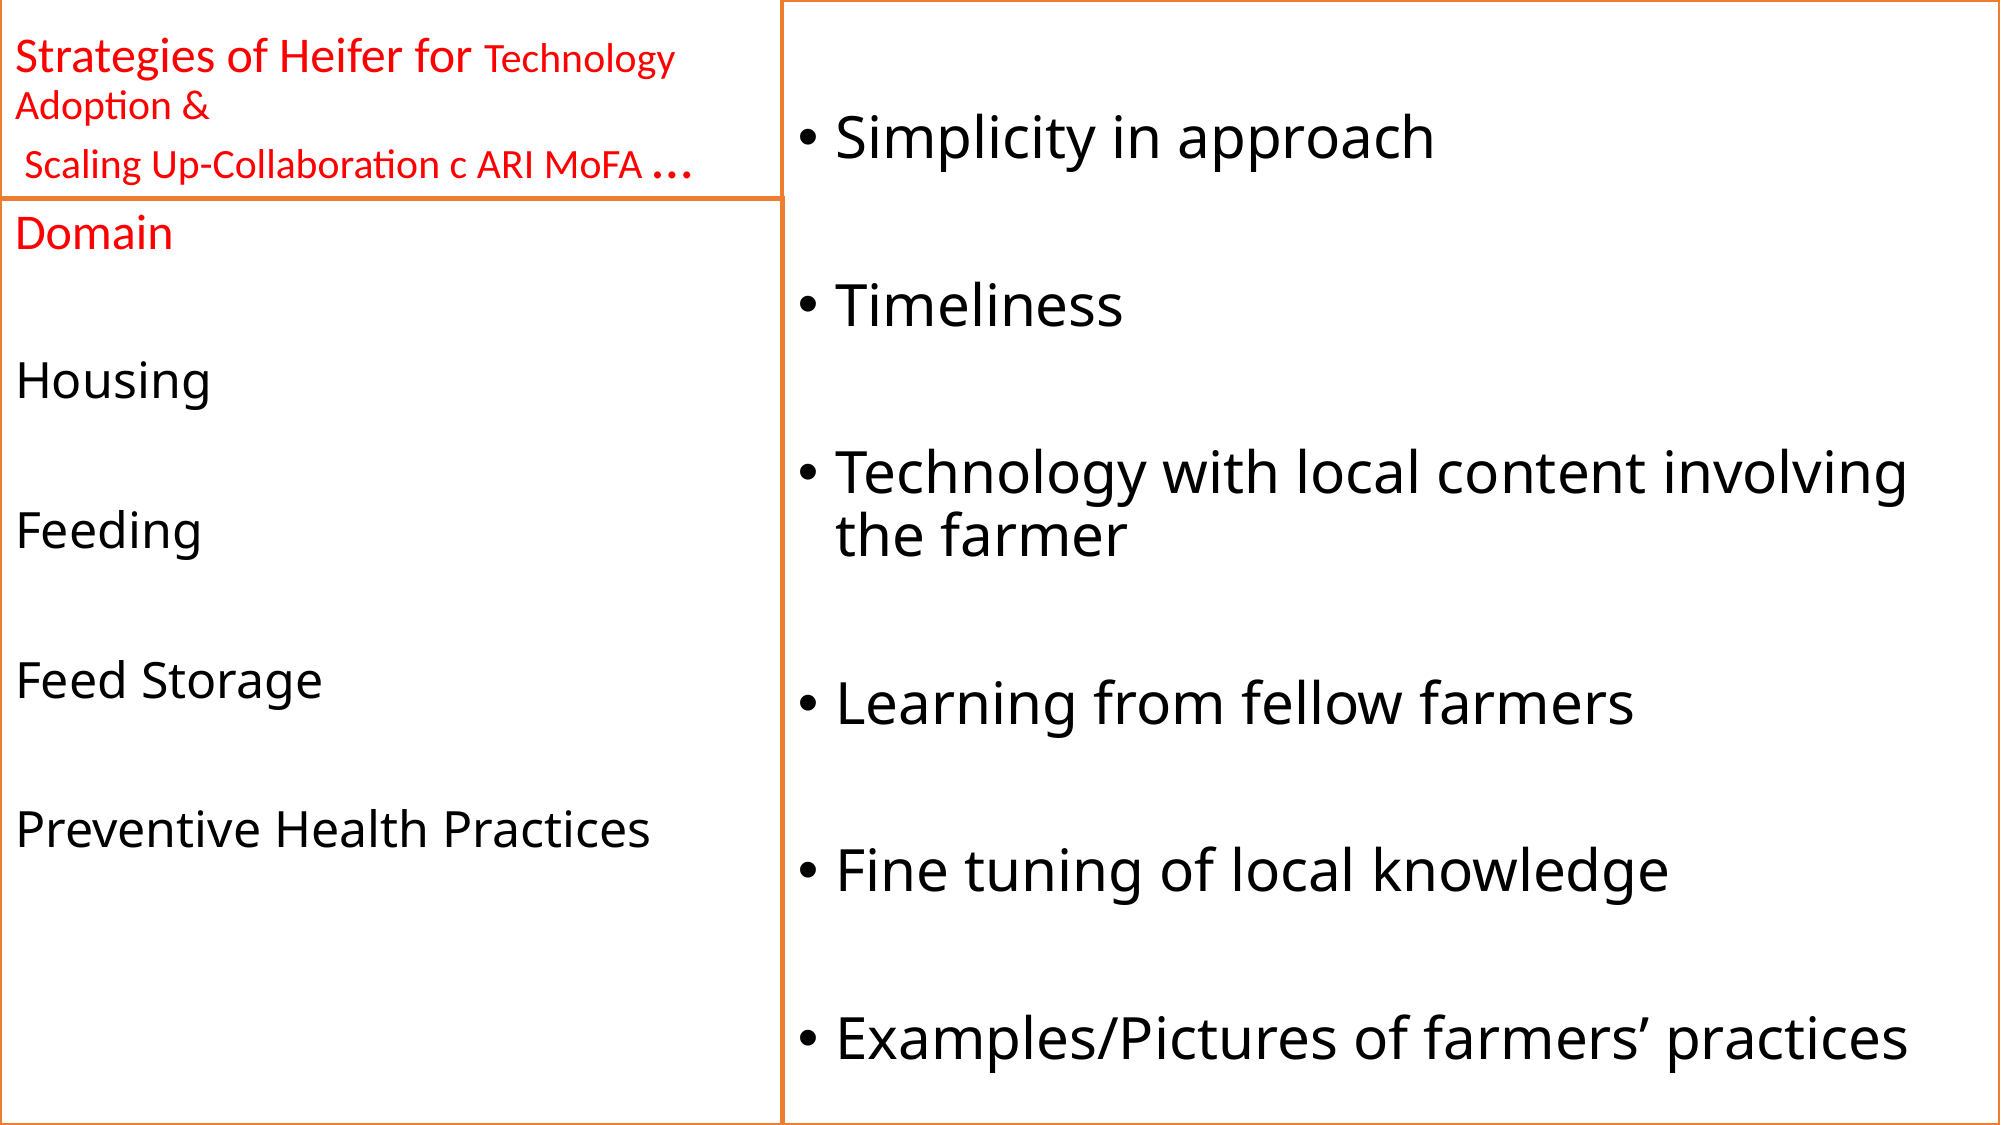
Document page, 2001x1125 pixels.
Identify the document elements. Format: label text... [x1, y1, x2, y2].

list Simplicity in approach Timeliness Technology with local content involving the farmer Learning from fellow farmers Fine tuning of local knowledge Examples/Pictures of farmers’ practices [782, 0, 2000, 1125]
title Strategies of Heifer for Technology Adoption & Scaling Up-Collaboration c ARI MoFA … [0, 0, 782, 198]
list Domain Housing Feeding Feed Storage Preventive Health Practices [0, 198, 784, 1125]
